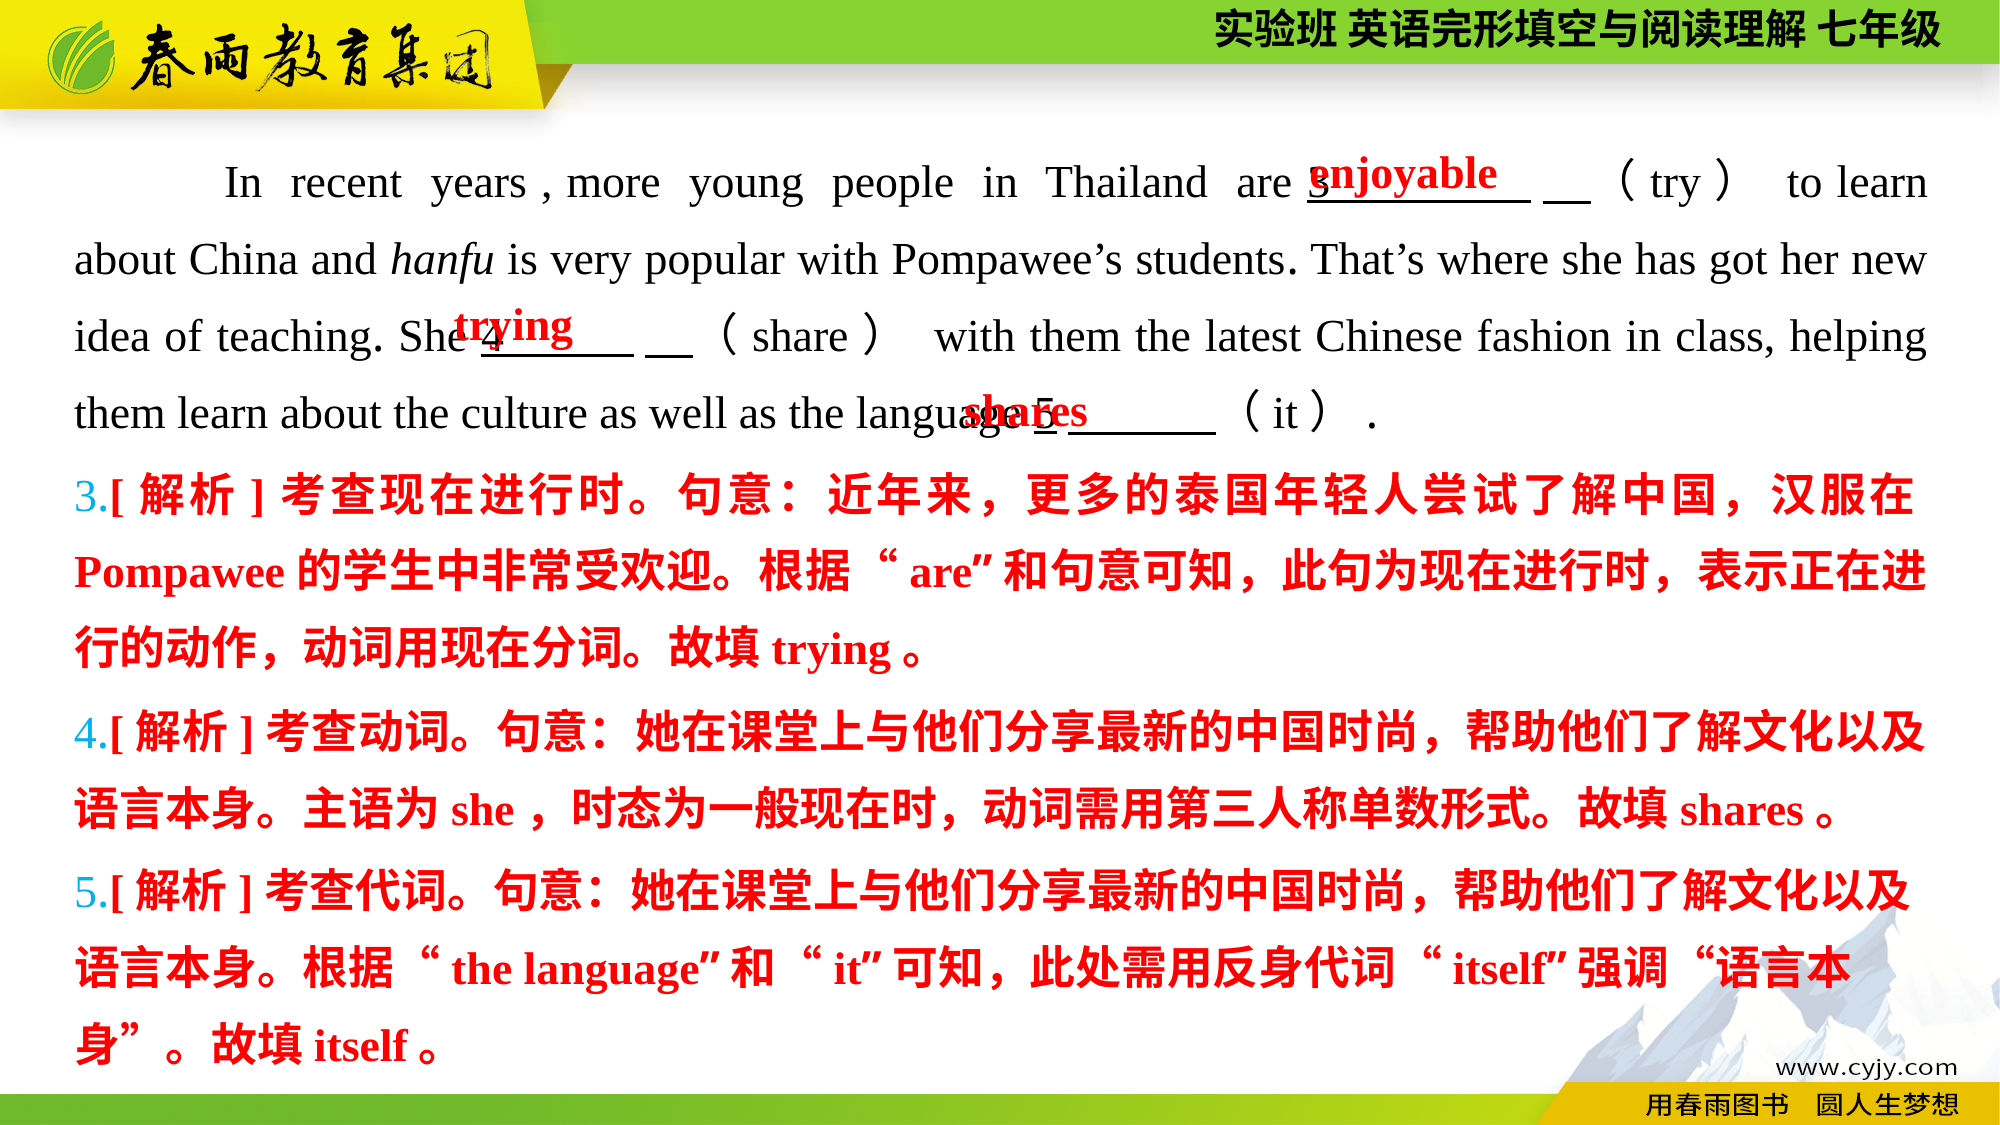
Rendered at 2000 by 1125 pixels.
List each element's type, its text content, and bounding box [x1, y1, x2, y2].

text_box enjoyable [1294, 113, 1513, 206]
text_box 4.[解析]考查动词。句意：她在课堂上与他们分享最新的中国时尚，帮助他们了解文化以及语言本身。主语为she，时态为一般现在时，动词需用第三人称单数形式。故填shares。 [58, 673, 1944, 843]
text_box trying [427, 265, 589, 358]
picture [0, 0, 2000, 1125]
text_box 5.[解析]考查代词。句意：她在课堂上与他们分享最新的中国时尚，帮助他们了解文化以及语言本身。根据“the language”和“it”可知，此处需用反身代词“itself”强调“语言本 身”。故填itself。 [59, 832, 1944, 1079]
text_box shares [949, 351, 1103, 435]
list In recent years , more young people in Thailand are 3 （try） to learn about China and hanfu is very popular with Pompawee’s students. That’s where she has got her new idea of teaching. She 4 （share） with them the latest Chinese fashion in class, helping them learn about the culture as well as the language 5 （it）. [59, 122, 1944, 435]
text_box 3.[解析]考查现在进行时。句意：近年来，更多的泰国年轻人尝试了解中国，汉服在Pompawee的学生中非常受欢迎。根据“are”和句意可知，此句为现在进行时，表示正在进行的动作，动词用现在分词。故填trying。 [59, 435, 1944, 673]
